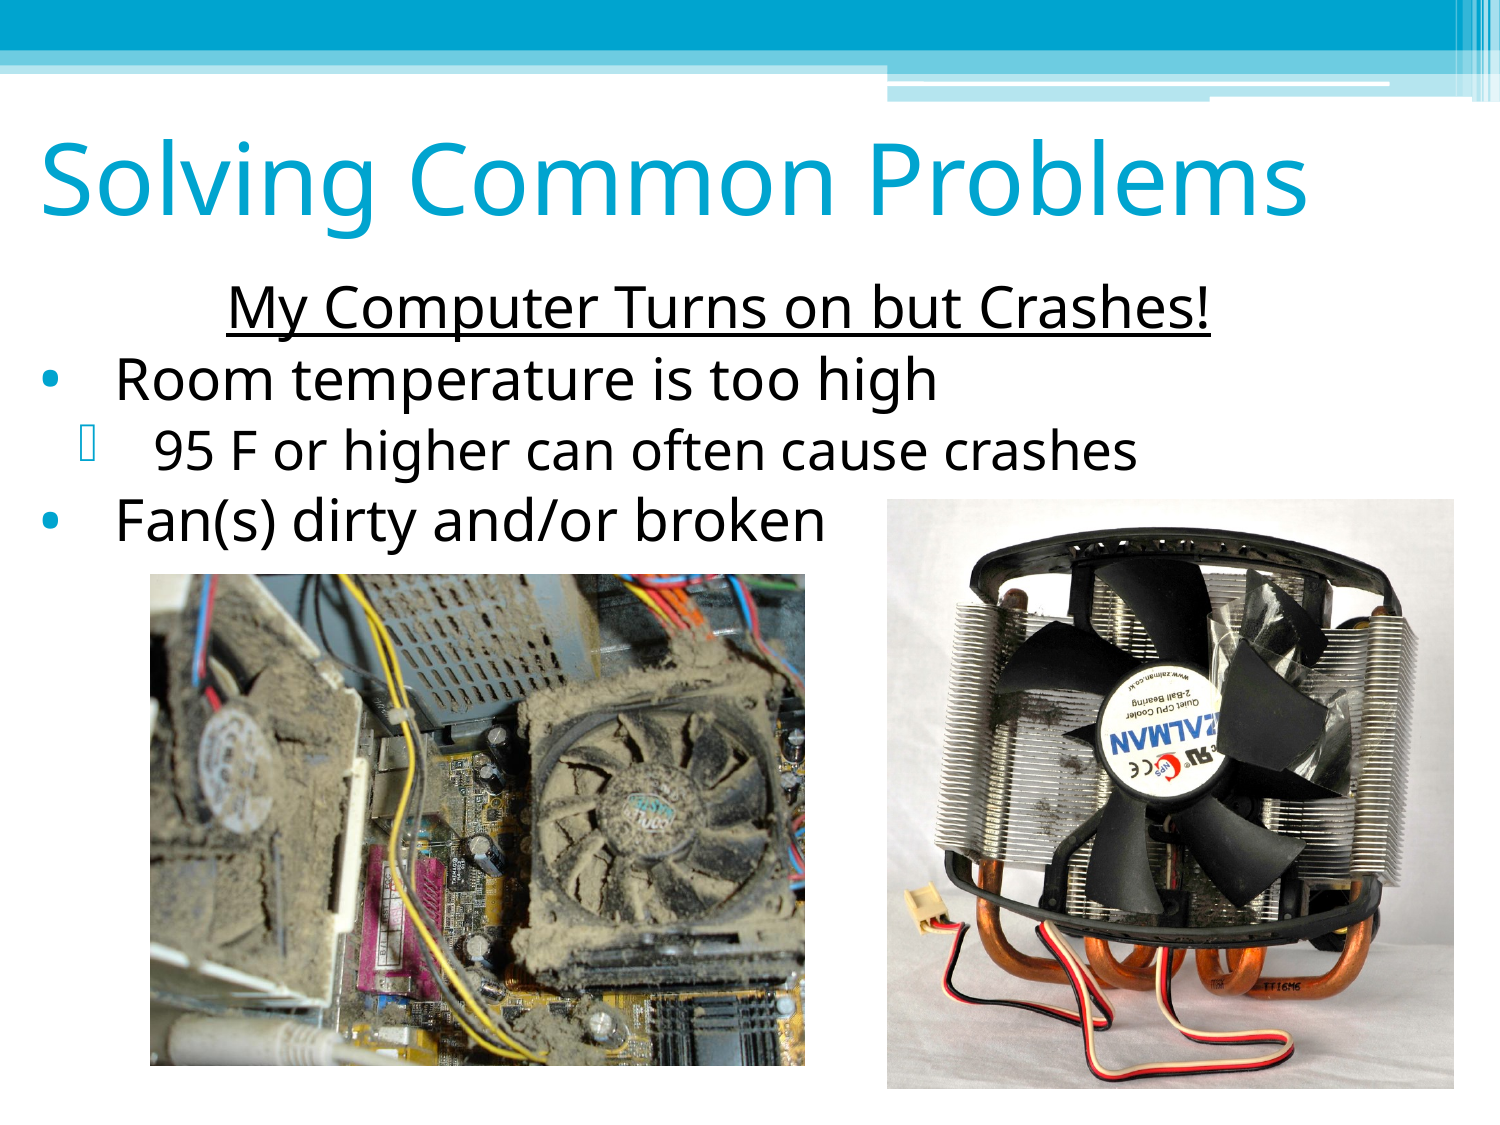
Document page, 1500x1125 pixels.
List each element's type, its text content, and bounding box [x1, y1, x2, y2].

picture [149, 574, 805, 1066]
picture [887, 499, 1454, 1089]
title Solving Common Problems [24, 87, 1500, 263]
list My Computer Turns on but Crashes! Room temperature is too high 95 F or higher can often cause crashes Fan(s) dirty and/or broken [24, 263, 1413, 1125]
